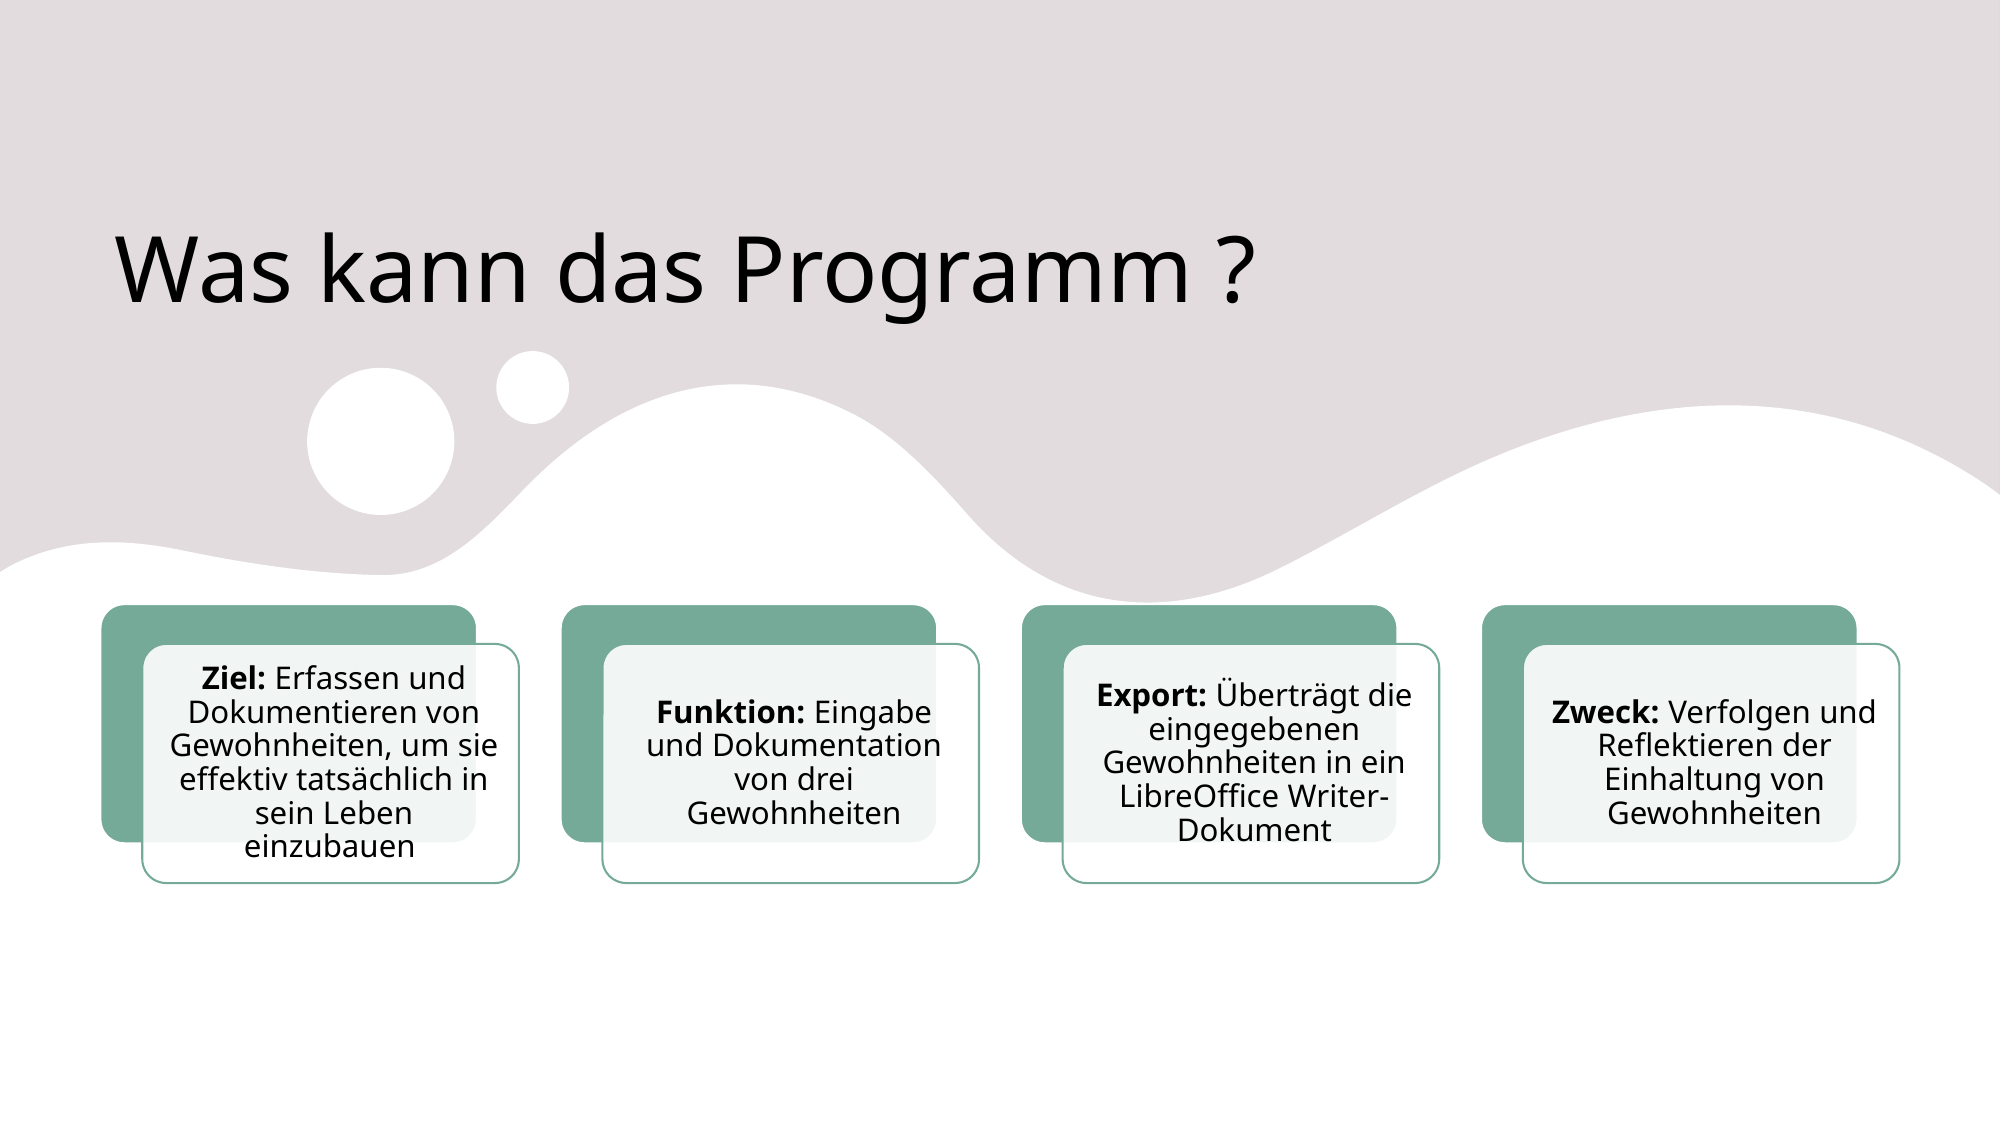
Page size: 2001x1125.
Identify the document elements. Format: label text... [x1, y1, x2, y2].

text_box [532, 383, 937, 479]
text_box [306, 366, 456, 479]
title Was kann das Programm ? [99, 91, 1900, 329]
text_box [495, 350, 571, 425]
text_box [0, 404, 2000, 1125]
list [99, 479, 1900, 1008]
text_box [0, 0, 2000, 570]
